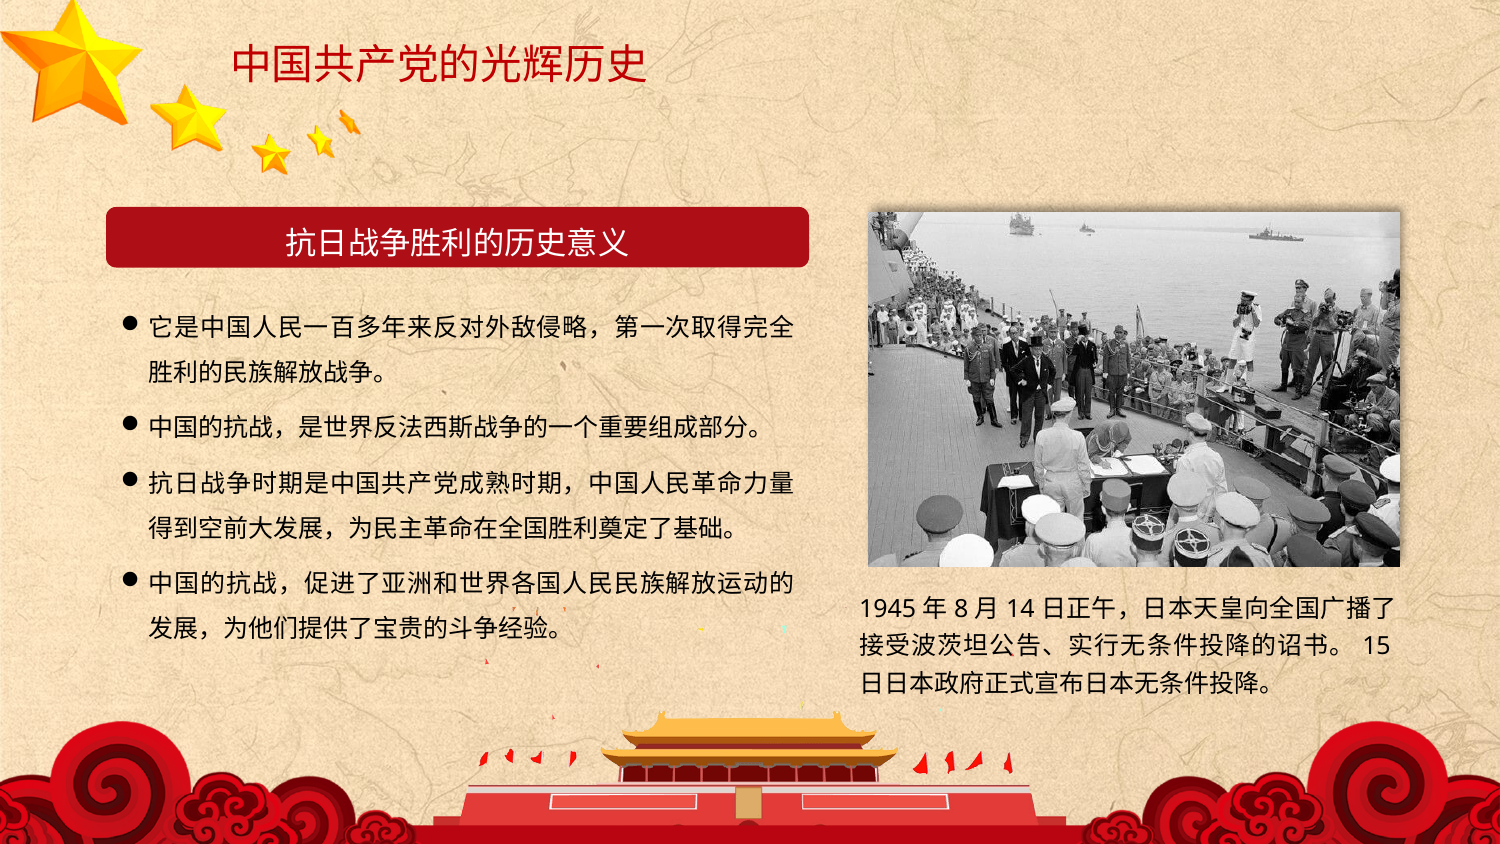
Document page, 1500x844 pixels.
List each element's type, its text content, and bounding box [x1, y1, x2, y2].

text_box 1945年8月14日正午，日本天皇向全国广播了接受波茨坦公告、实行无条件投降的诏书。15日日本政府正式宣布日本无条件投降。 [844, 577, 1412, 705]
text_box [103, 204, 812, 270]
text_box 中国的抗战，促进了亚洲和世界各国人民民族解放运动的发展，为他们提供了宝贵的斗争经验。 [106, 545, 809, 651]
picture [0, 0, 1500, 844]
text_box 抗日战争胜利的历史意义 [144, 197, 771, 269]
text_box 中国的抗战，是世界反法西斯战争的一个重要组成部分。 [106, 389, 809, 444]
text_box 它是中国人民一百多年来反对外敌侵略，第一次取得完全胜利的民族解放战争。 [106, 288, 809, 389]
text_box 抗日战争时期是中国共产党成熟时期，中国人民革命力量得到空前大发展，为民主革命在全国胜利奠定了基础。 [106, 444, 809, 545]
